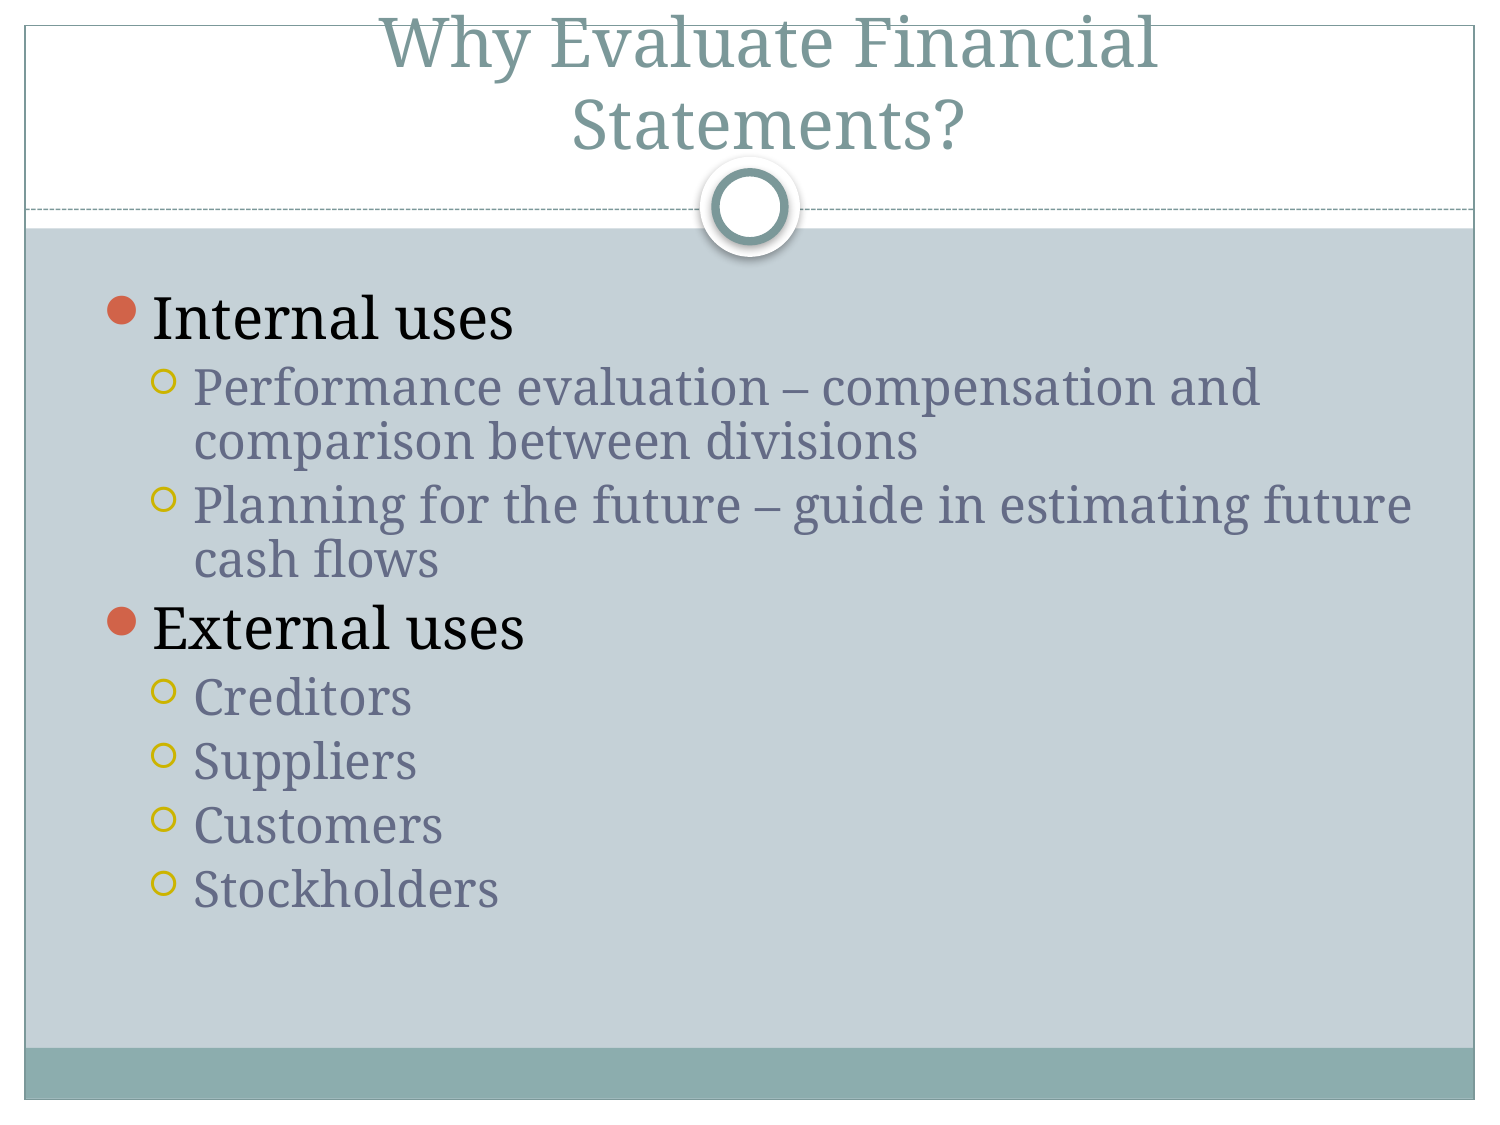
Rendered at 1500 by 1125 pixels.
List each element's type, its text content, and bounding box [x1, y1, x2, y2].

text_box Internal uses Performance evaluation – compensation and comparison between divisions Planning for the future – guide in estimating future cash flows External uses Creditors Suppliers Customers Stockholders [88, 281, 1450, 1025]
title Why Evaluate Financial Statements? [173, 66, 1365, 172]
